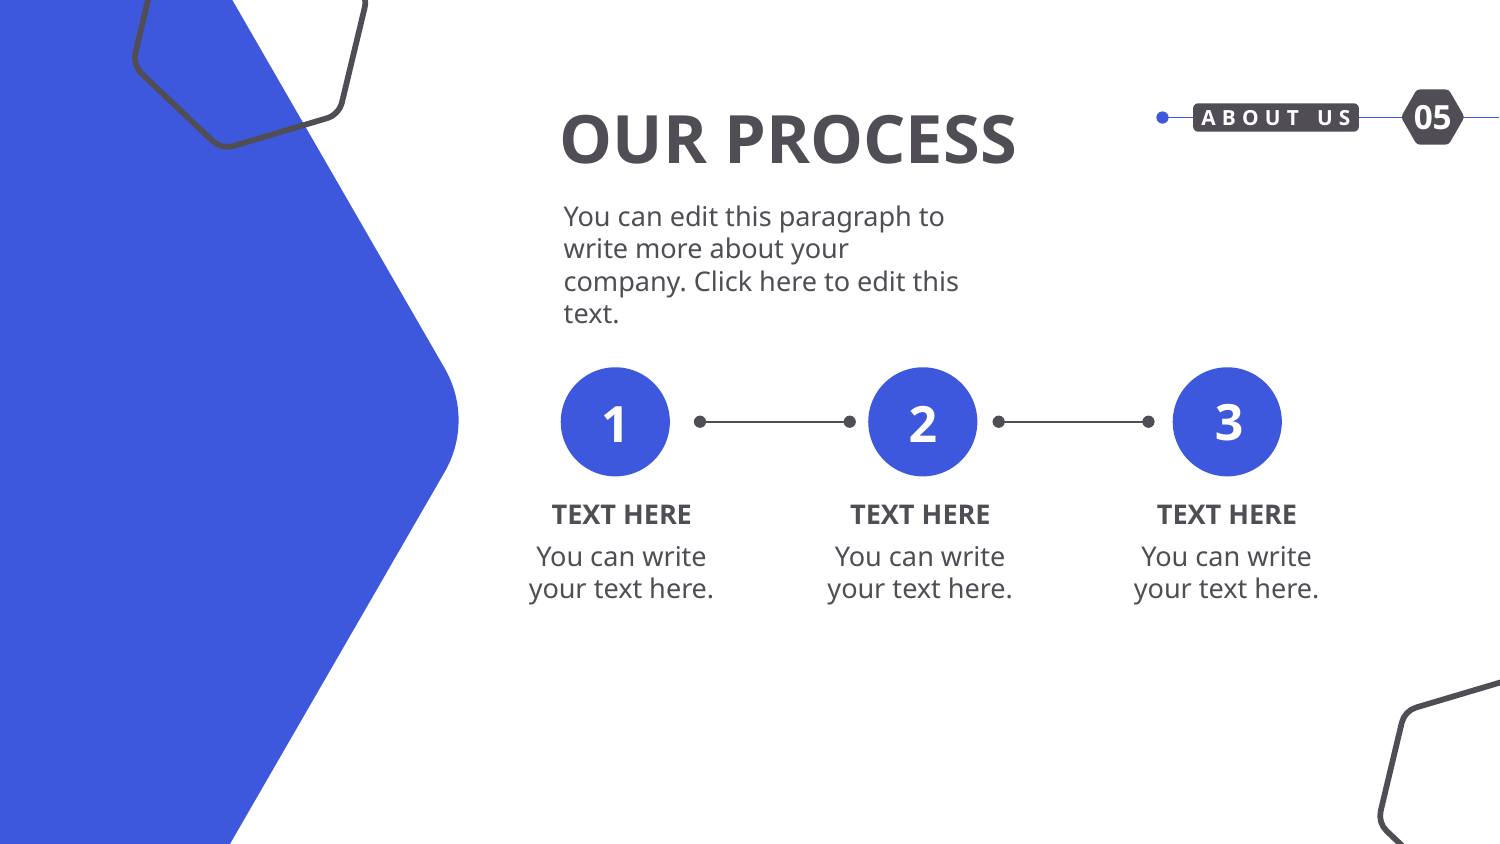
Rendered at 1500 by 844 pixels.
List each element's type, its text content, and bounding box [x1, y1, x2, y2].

text_box 2 [908, 392, 938, 453]
text_box [1454, 126, 1460, 136]
text_box You can write your text here. [811, 539, 1030, 605]
text_box [1413, 89, 1453, 96]
text_box [1402, 97, 1412, 116]
text_box [1406, 126, 1454, 145]
text_box ABOUT US [1197, 126, 1355, 130]
text_box ABOUT US [1197, 104, 1355, 116]
text_box [1170, 365, 1284, 479]
text_box TEXT HERE [1156, 497, 1297, 531]
text_box [866, 365, 980, 479]
text_box 3 [1214, 390, 1244, 451]
text_box You can edit this paragraph to write more about your company. Click here to edit this text. [563, 199, 977, 329]
text_box [558, 365, 672, 479]
text_box 05 [1412, 96, 1454, 116]
text_box [1378, 680, 1500, 844]
text_box You can write your text here. [512, 539, 731, 605]
text_box [1191, 101, 1361, 116]
text_box [1191, 126, 1361, 134]
text_box OUR PROCESS [559, 96, 1017, 177]
text_box [134, 0, 366, 147]
text_box 1 [600, 392, 630, 453]
text_box [1454, 98, 1464, 116]
text_box TEXT HERE [551, 497, 692, 531]
text_box TEXT HERE [850, 497, 991, 531]
text_box [0, 0, 459, 844]
text_box 05 [1412, 126, 1454, 137]
text_box You can write your text here. [1117, 539, 1336, 605]
